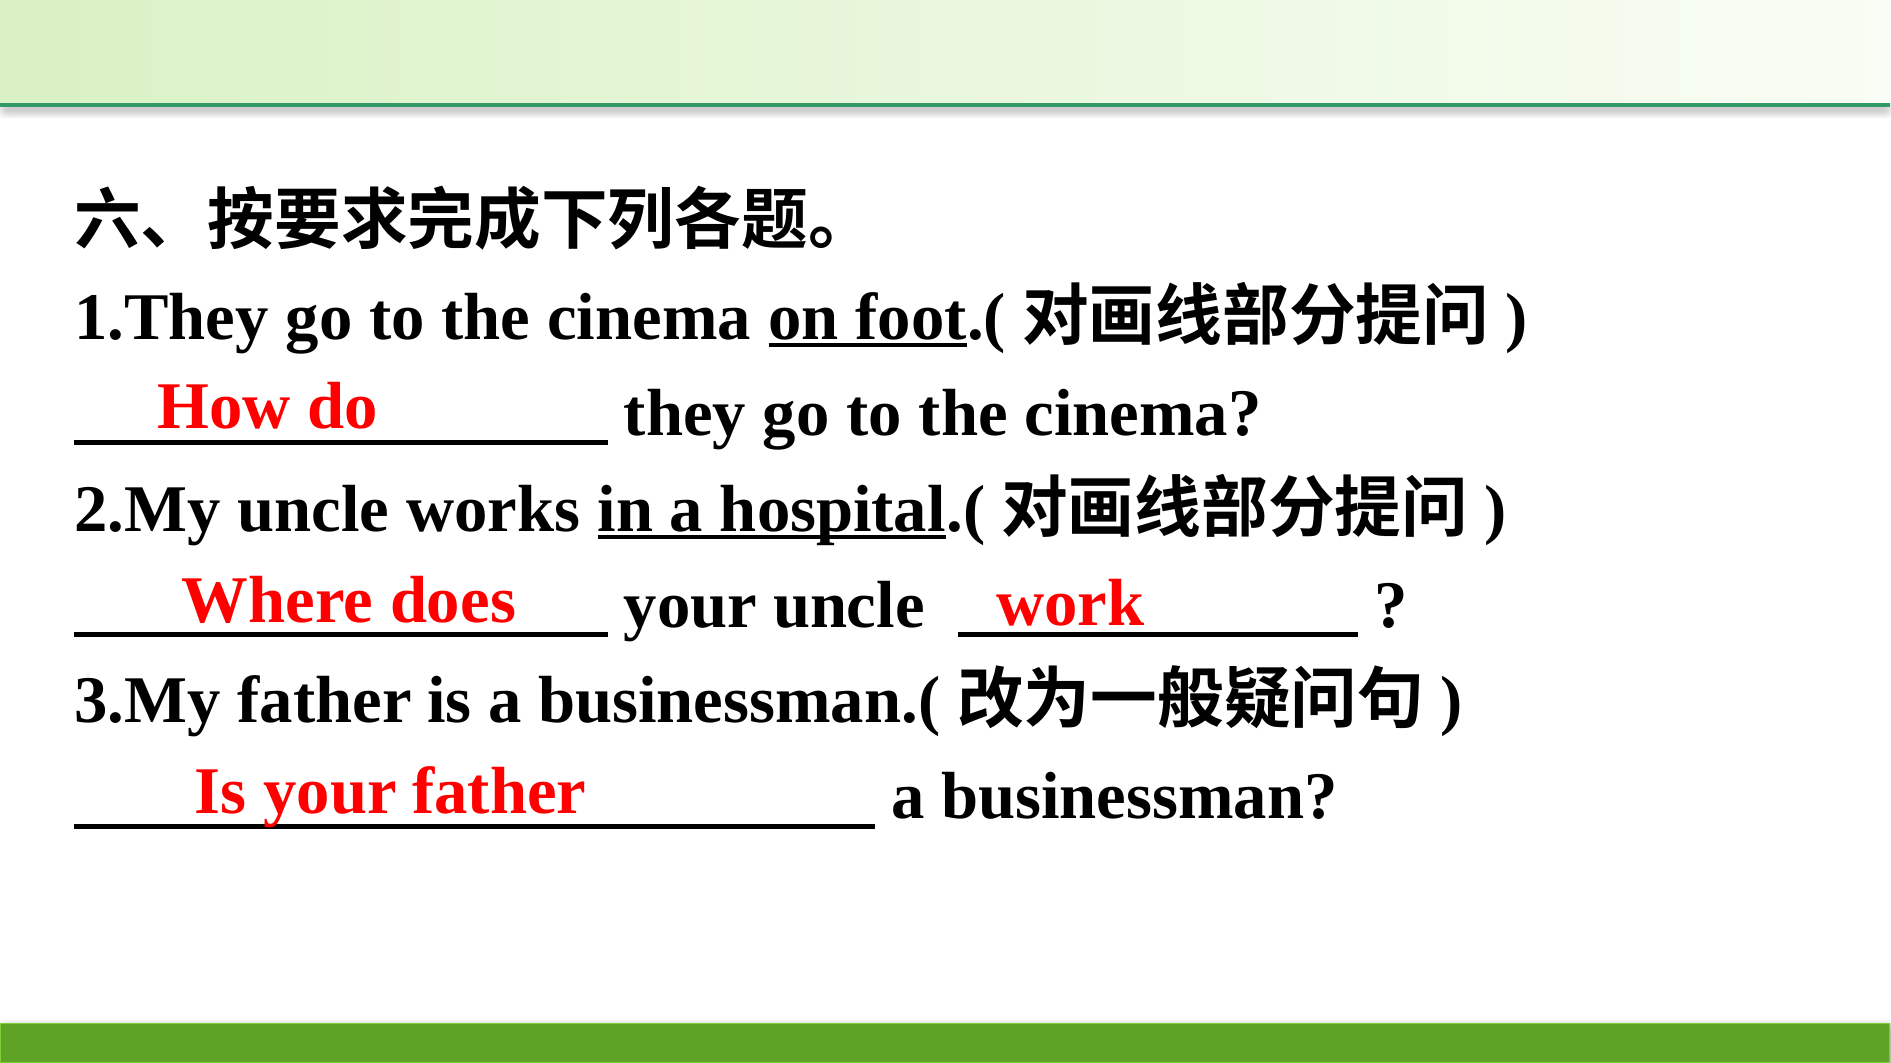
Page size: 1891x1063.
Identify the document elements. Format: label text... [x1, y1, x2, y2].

text_box How do [142, 354, 394, 449]
text_box Where does [166, 548, 532, 643]
text_box Is your father [179, 739, 603, 835]
text_box 六、按要求完成下列各题。 1.They go to the cinema on foot.(对画线部分提问) they go to the cinema? 2.My uncle works in a hospital.(对画线部分提问) your uncle ? 3.My father is a businessman.(改为一般疑问句) a businessman? [59, 153, 1833, 840]
text_box work [981, 551, 1160, 647]
